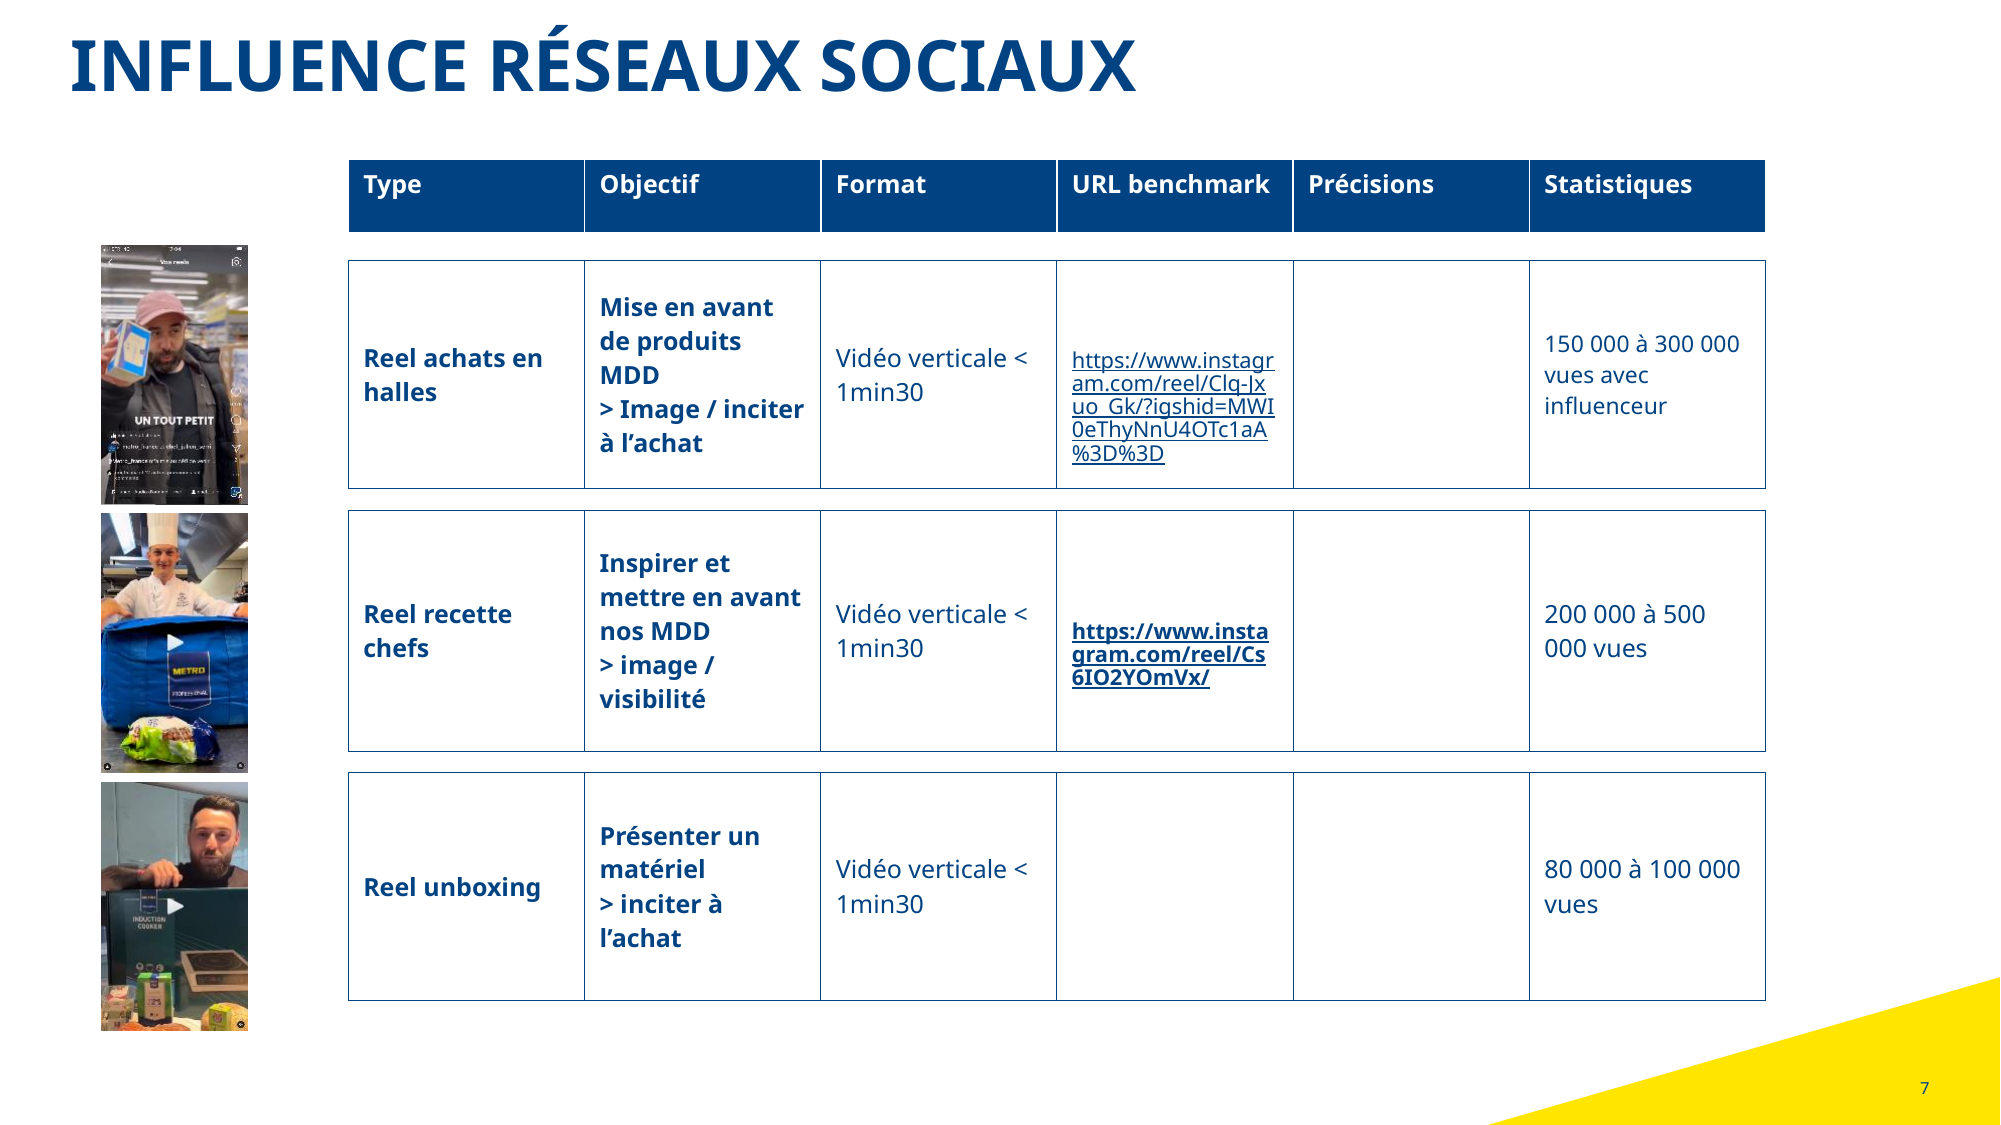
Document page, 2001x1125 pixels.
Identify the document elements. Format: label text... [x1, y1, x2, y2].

table_header Format [822, 160, 1056, 232]
table_header 80 000 à 100 000 vues [1530, 773, 1765, 1000]
table_header Reel recette chefs [349, 511, 584, 751]
table_header Reel unboxing [349, 773, 584, 1000]
table_header Vidéo verticale < 1min30 [821, 261, 1056, 488]
table_header Présenter un matériel > inciter à l’achat [585, 773, 820, 1000]
title Influence réseaux sociaux [70, 30, 1929, 186]
picture [101, 245, 248, 505]
table_header [1294, 261, 1529, 488]
table_header Type [349, 160, 584, 232]
table_header Statistiques [1530, 160, 1765, 232]
table_header Inspirer et mettre en avant nos MDD > image / visibilité [585, 511, 820, 751]
table_header [1294, 773, 1529, 1000]
table_header Vidéo verticale < 1min30 [821, 511, 1056, 751]
table_header 200 000 à 500 000 vues [1530, 511, 1765, 751]
table_header Vidéo verticale < 1min30 [821, 773, 1056, 1000]
table_header Précisions [1294, 160, 1529, 232]
table_header Mise en avant de produits MDD > Image / inciter à l’achat [585, 261, 820, 488]
slide_number 7 [1860, 1077, 1930, 1103]
table_header 150 000 à 300 000 vues avec influenceur [1530, 261, 1765, 488]
table_header https://www.instagram.com/reel/Cs6IO2YOmVx/ [1057, 511, 1293, 751]
table_header https://www.instagram.com/reel/Clq-Jxuo_Gk/?igshid=MWI0eThyNnU4OTc1aA%3D%3D [1057, 261, 1293, 488]
table_header [1294, 511, 1529, 751]
picture [101, 782, 248, 1031]
table_header [1057, 773, 1293, 1000]
table_header Reel achats en halles [349, 261, 584, 488]
picture [101, 513, 248, 773]
table_header Objectif [585, 160, 820, 232]
table_header URL benchmark [1058, 160, 1292, 232]
